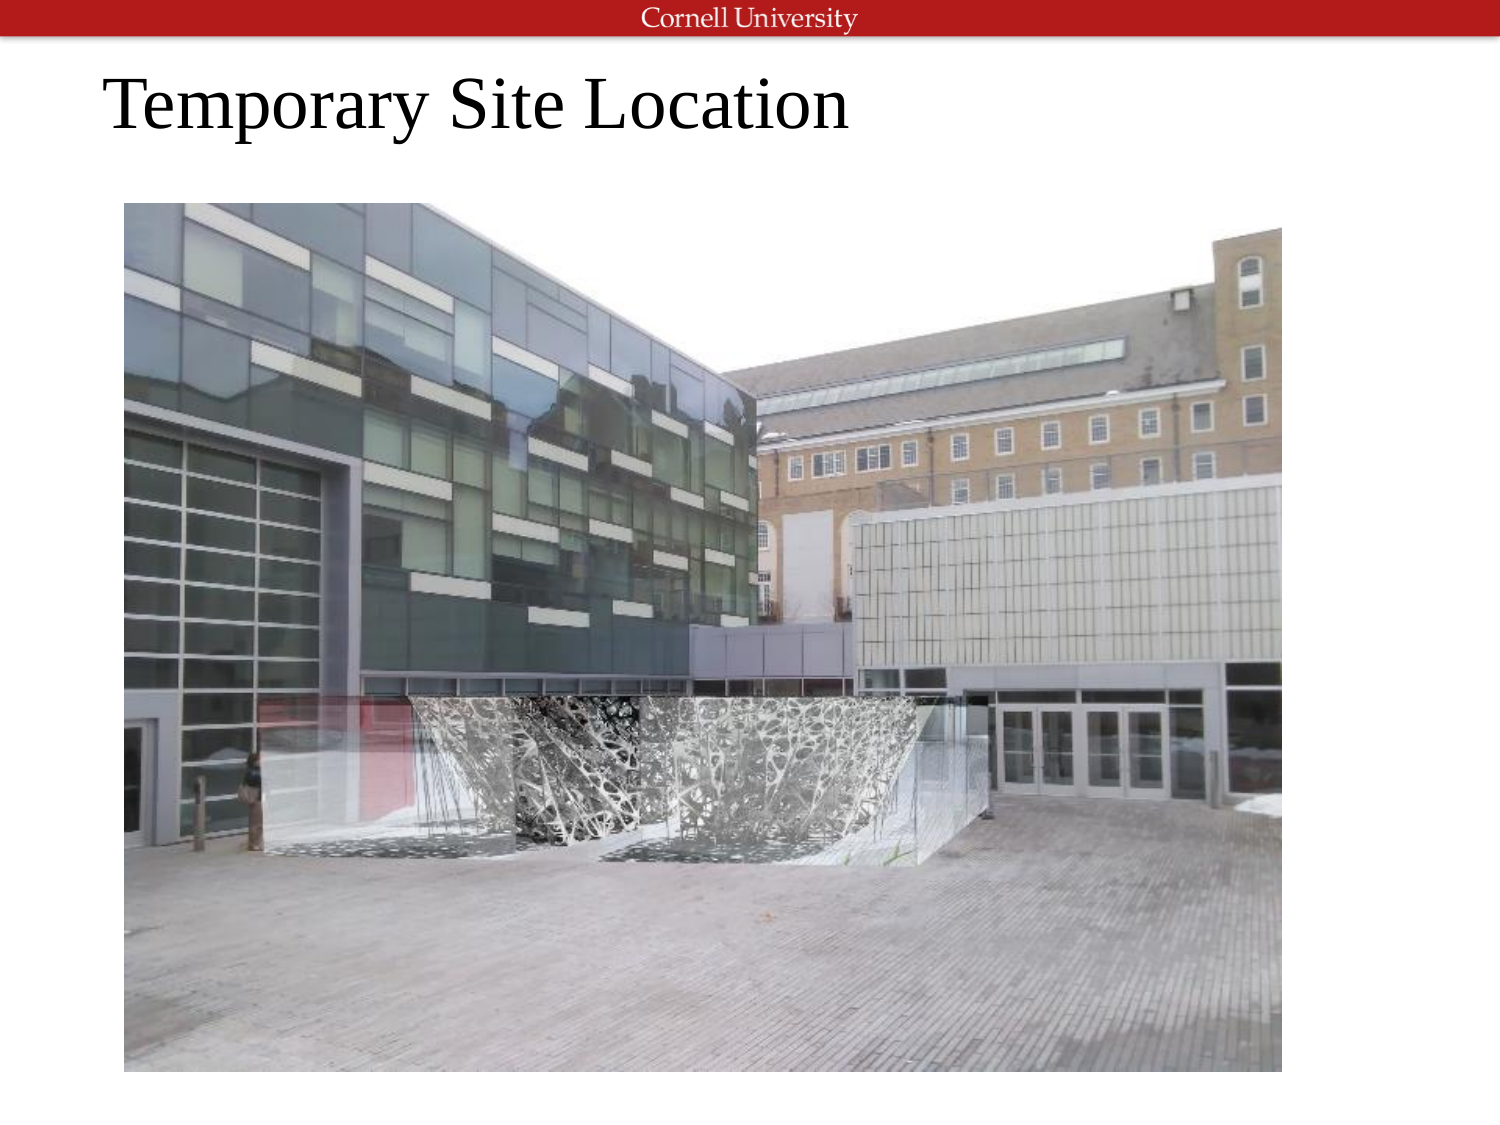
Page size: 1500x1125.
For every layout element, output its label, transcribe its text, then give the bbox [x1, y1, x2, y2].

picture [635, 0, 858, 45]
text_box Temporary Site Location [87, 45, 866, 151]
picture [123, 203, 1282, 1072]
